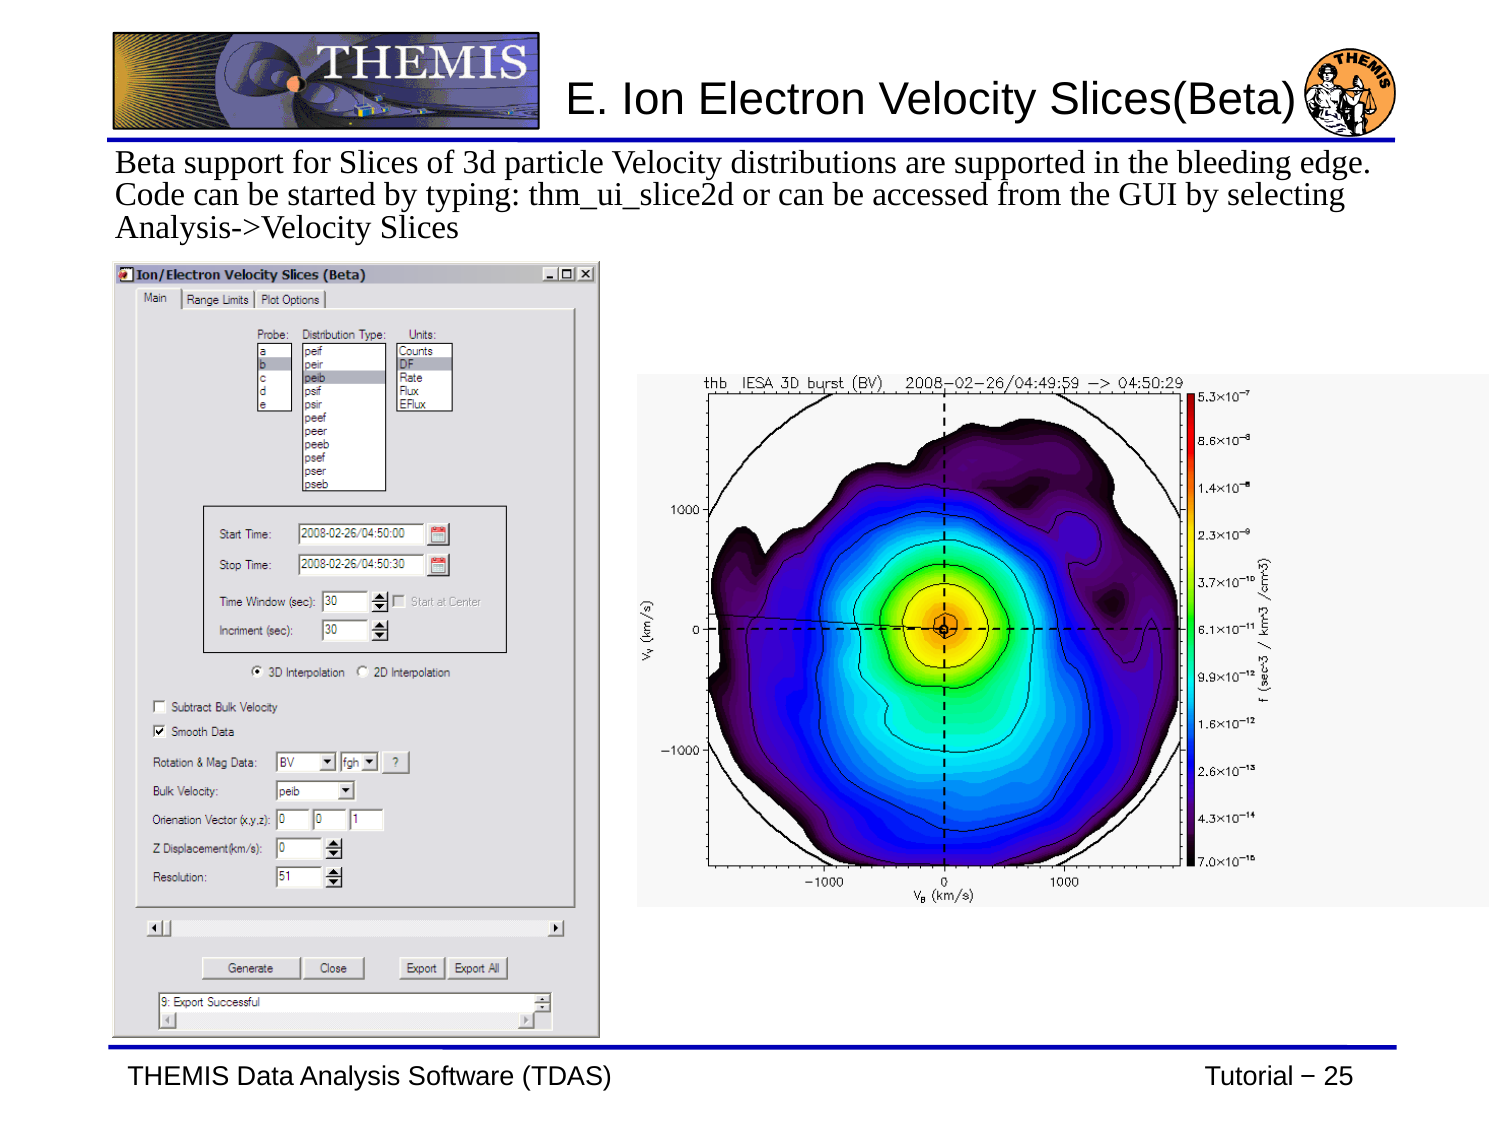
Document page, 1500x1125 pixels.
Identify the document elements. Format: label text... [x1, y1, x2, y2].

picture [112, 261, 601, 1038]
text_box Beta support for Slices of 3d particle Velocity distributions are supported in the bleeding edge. Code can be started by typing: thm_ui_slice2d or can be accessed from the GUI by selecting Analysis->Velocity Slices [99, 149, 1413, 250]
picture [637, 374, 1489, 908]
picture [1304, 48, 1396, 137]
text_box E. Ion Electron Velocity Slices(Beta)‏ [0, 12, 1298, 200]
